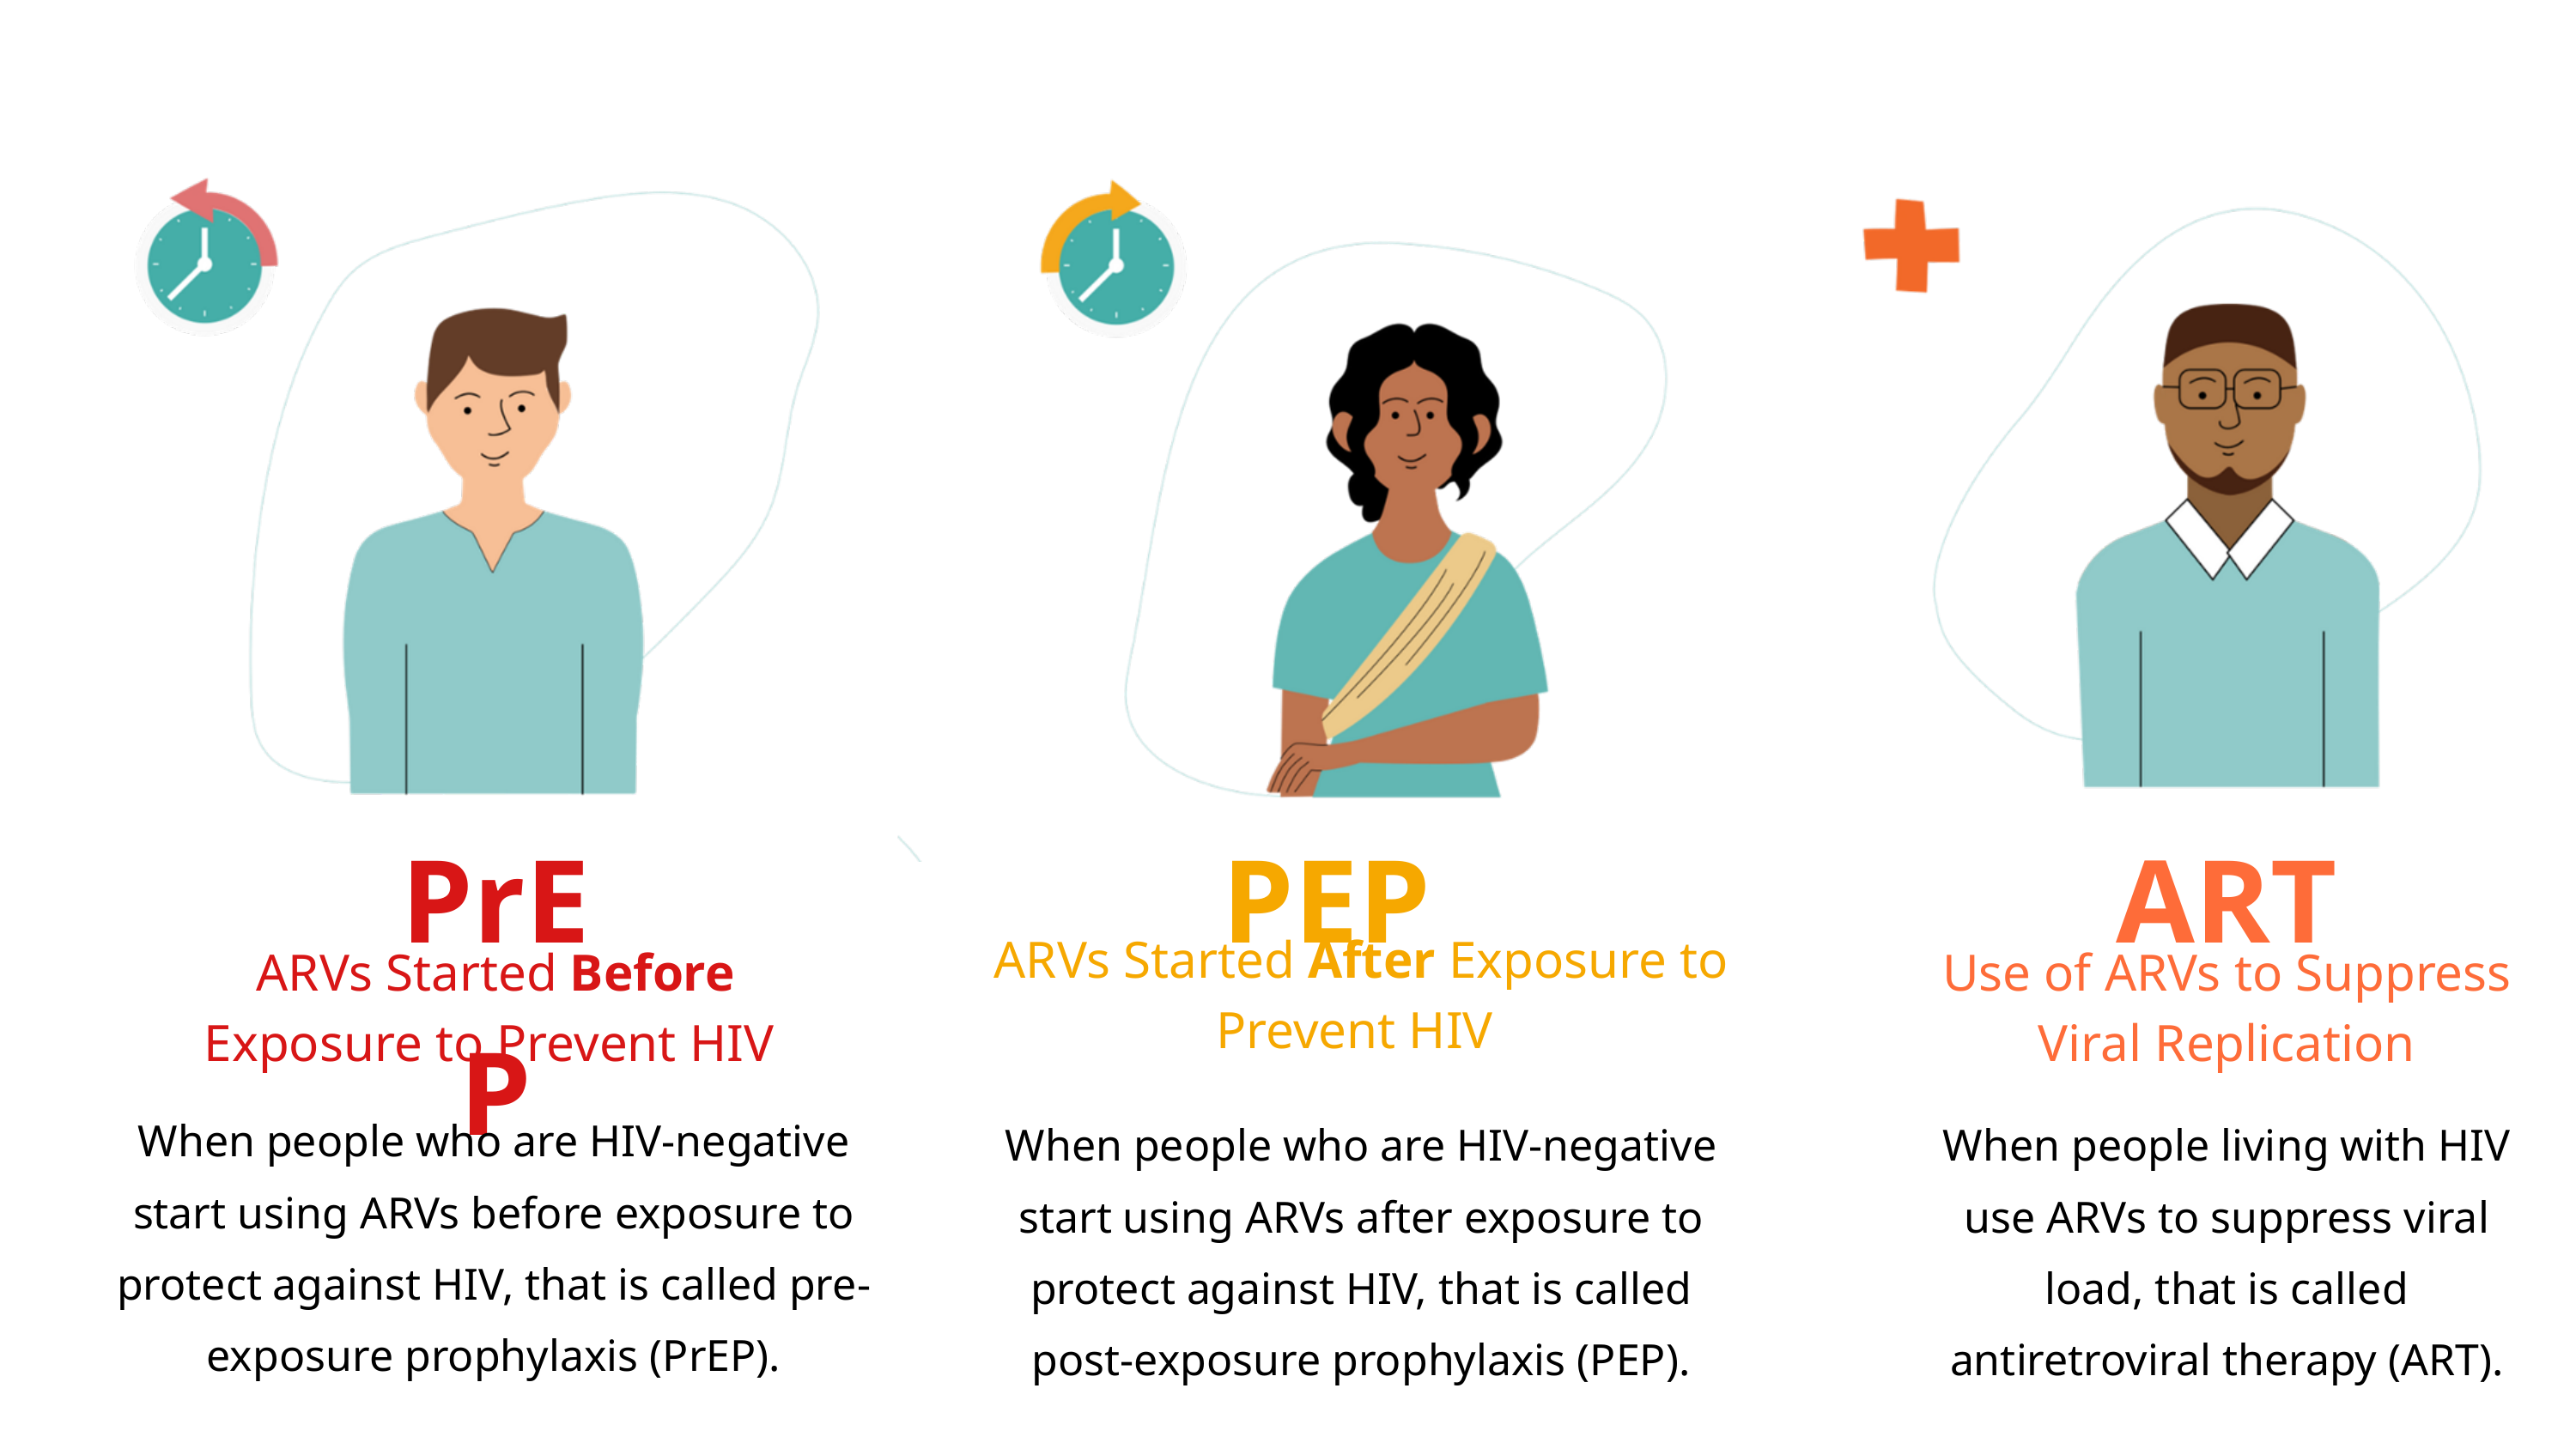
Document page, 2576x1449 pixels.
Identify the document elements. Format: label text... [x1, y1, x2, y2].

text_box PEP [1197, 773, 1456, 918]
text_box ARVs Started After Exposure to Prevent HIV [991, 918, 1732, 1059]
text_box ARVs Started Before Exposure to Prevent HIV [156, 931, 835, 1071]
text_box When people living with HIV use ARVs to suppress viral load, that is called antiretroviral therapy (ART). [1911, 1098, 2543, 1449]
text_box PrEP [366, 1071, 625, 1094]
text_box ART [2097, 773, 2356, 931]
text_box PrEP [366, 773, 625, 931]
text_box Use of ARVs to Suppress Viral Replication [1911, 931, 2543, 1071]
text_box When people who are HIV-negative start using ARVs after exposure to protect against HIV, that is called post-exposure prophylaxis (PEP). [991, 1098, 1732, 1385]
text_box [38, 66, 2576, 862]
text_box When people who are HIV-negative start using ARVs before exposure to protect against HIV, that is called pre-exposure prophylaxis (PrEP). [112, 1094, 875, 1380]
